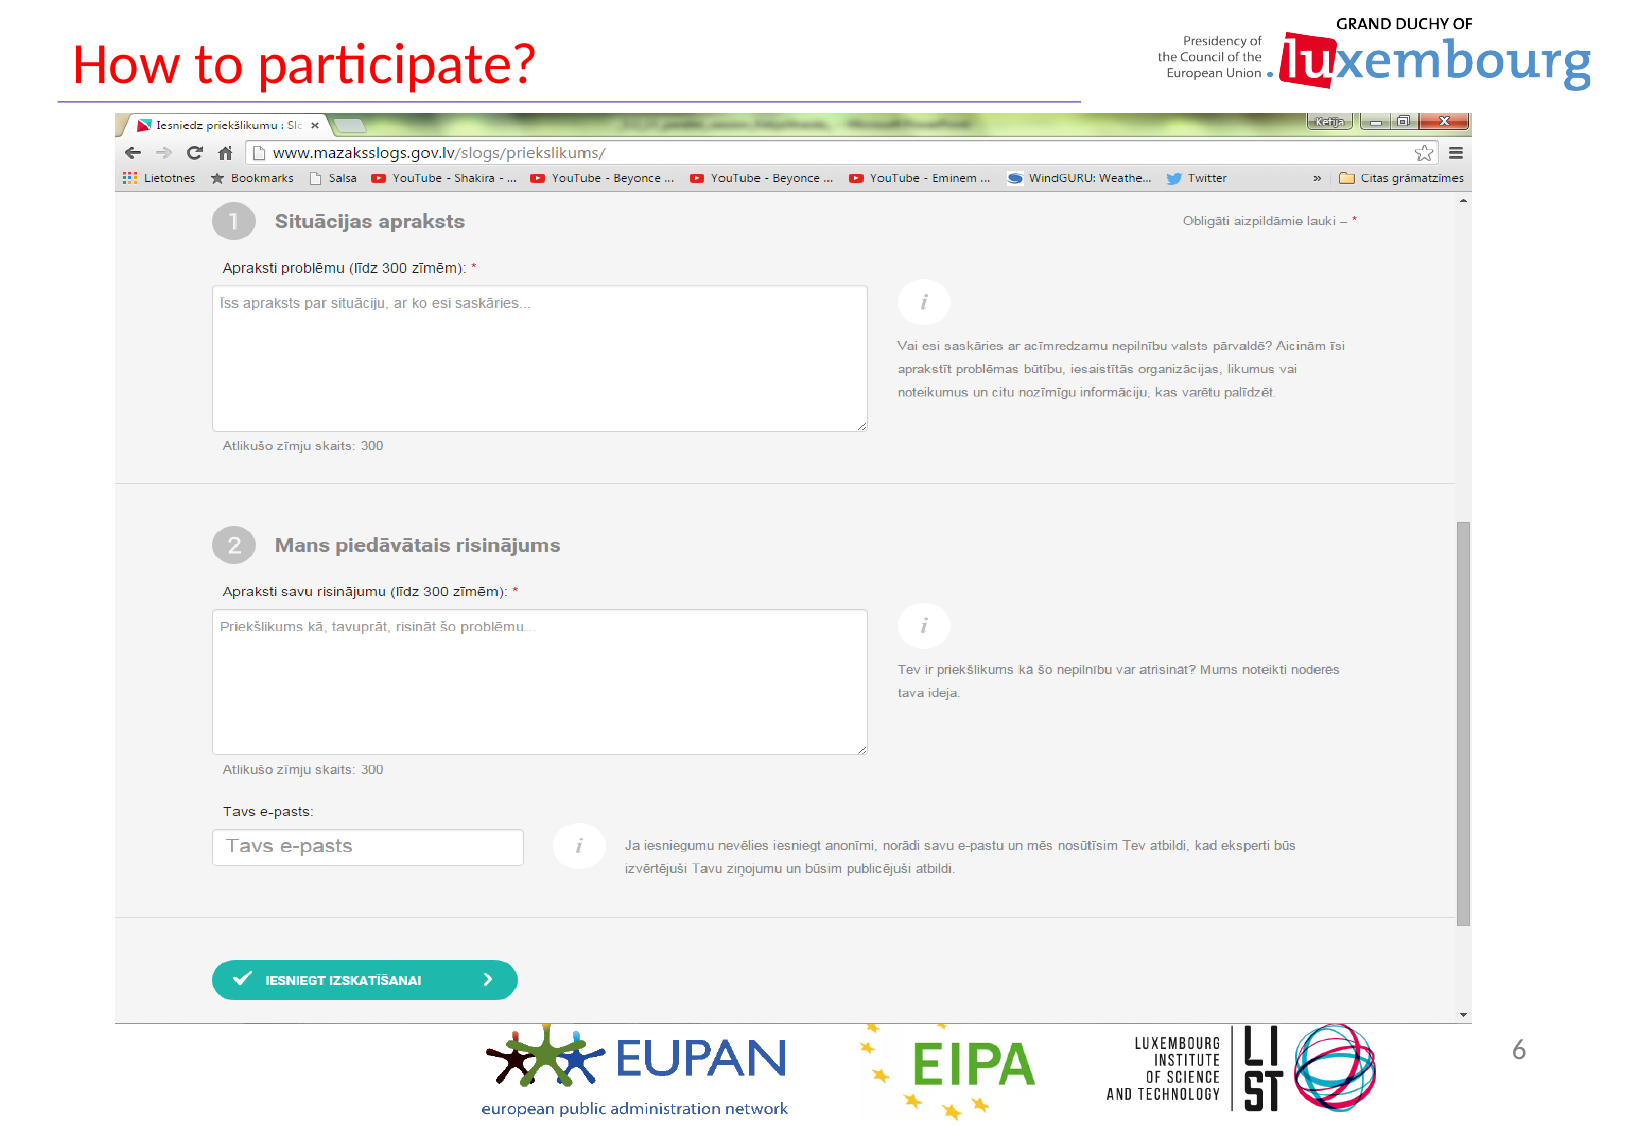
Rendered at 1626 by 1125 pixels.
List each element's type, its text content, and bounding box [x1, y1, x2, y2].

title How to participate? [57, 18, 1082, 103]
slide_number 6 [1426, 1023, 1542, 1107]
picture [1158, 18, 1591, 91]
picture [115, 113, 1472, 1121]
